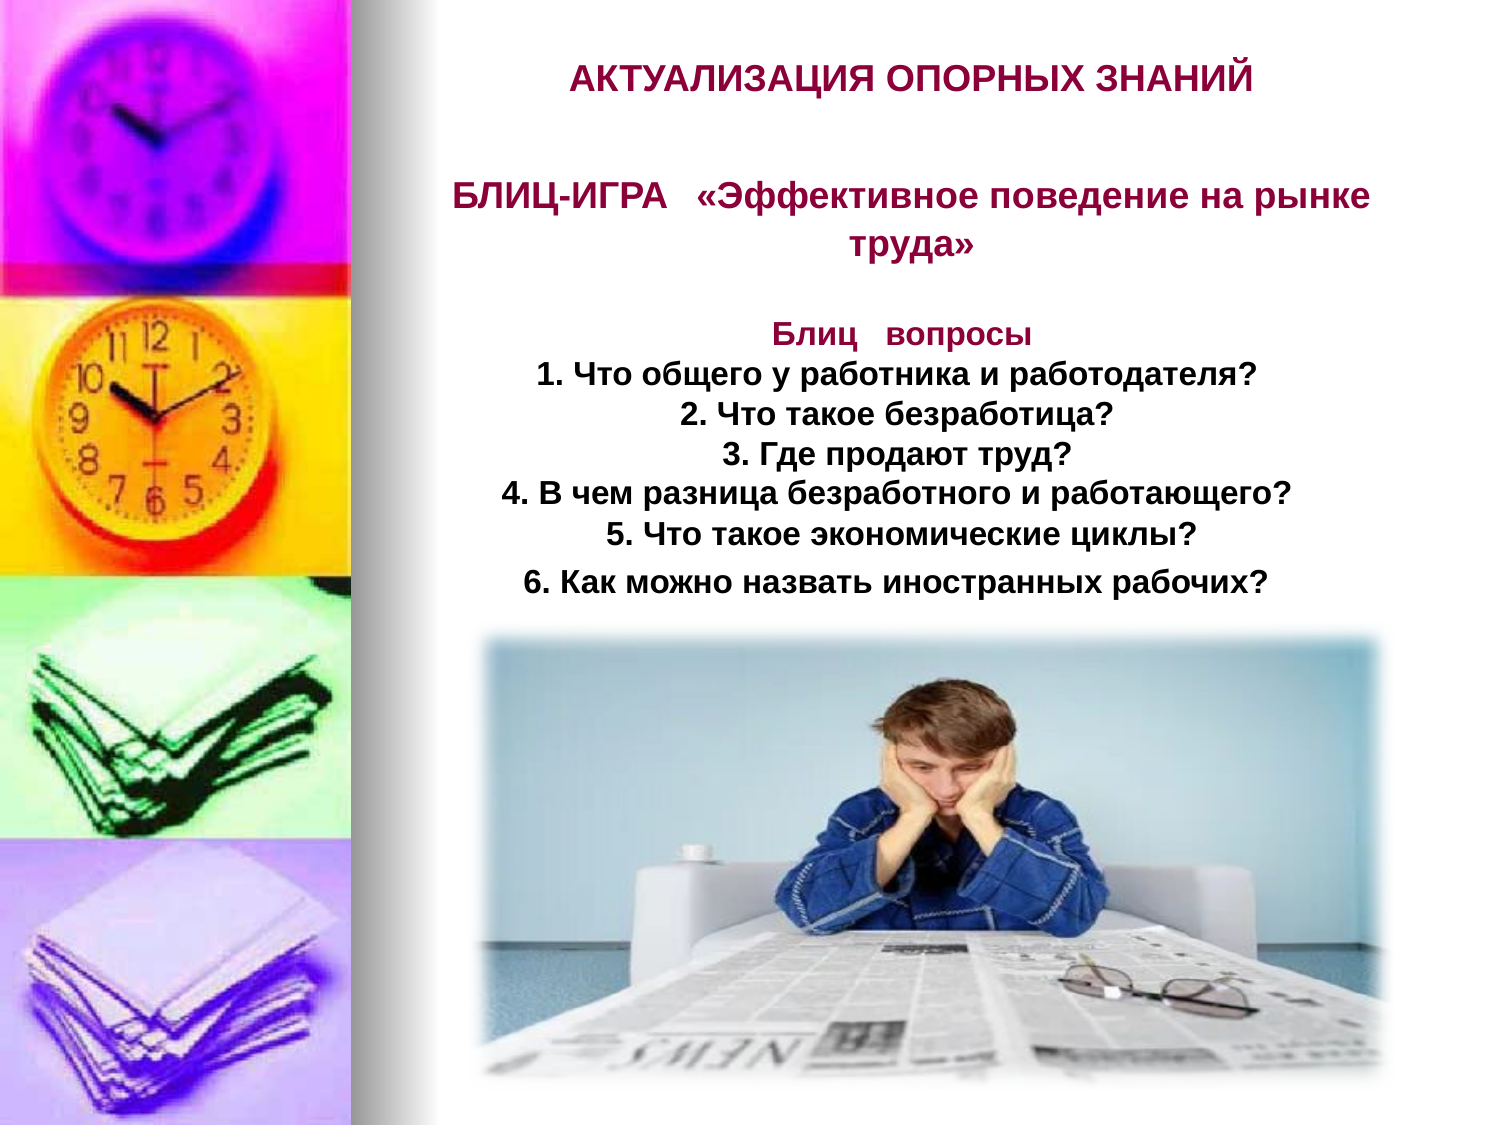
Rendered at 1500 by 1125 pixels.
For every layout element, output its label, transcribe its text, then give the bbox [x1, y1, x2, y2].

title АКТУАЛИЗАЦИЯ ОПОРНЫХ ЗНАНИЙ БЛИЦ-ИГРА «Эффективное поведение на рынке труда» [386, 0, 1437, 259]
picture [468, 620, 1395, 1091]
text_box Блиц вопросы 1. Что общего у работника и работодателя? 2. Что такое безработица? 3. Где продают труд? 4. В чем разница безработного и работающего? 5. Что такое экономические циклы? 6. Как можно назвать иностранных рабочих? [398, 304, 1407, 609]
picture [0, 0, 351, 1125]
